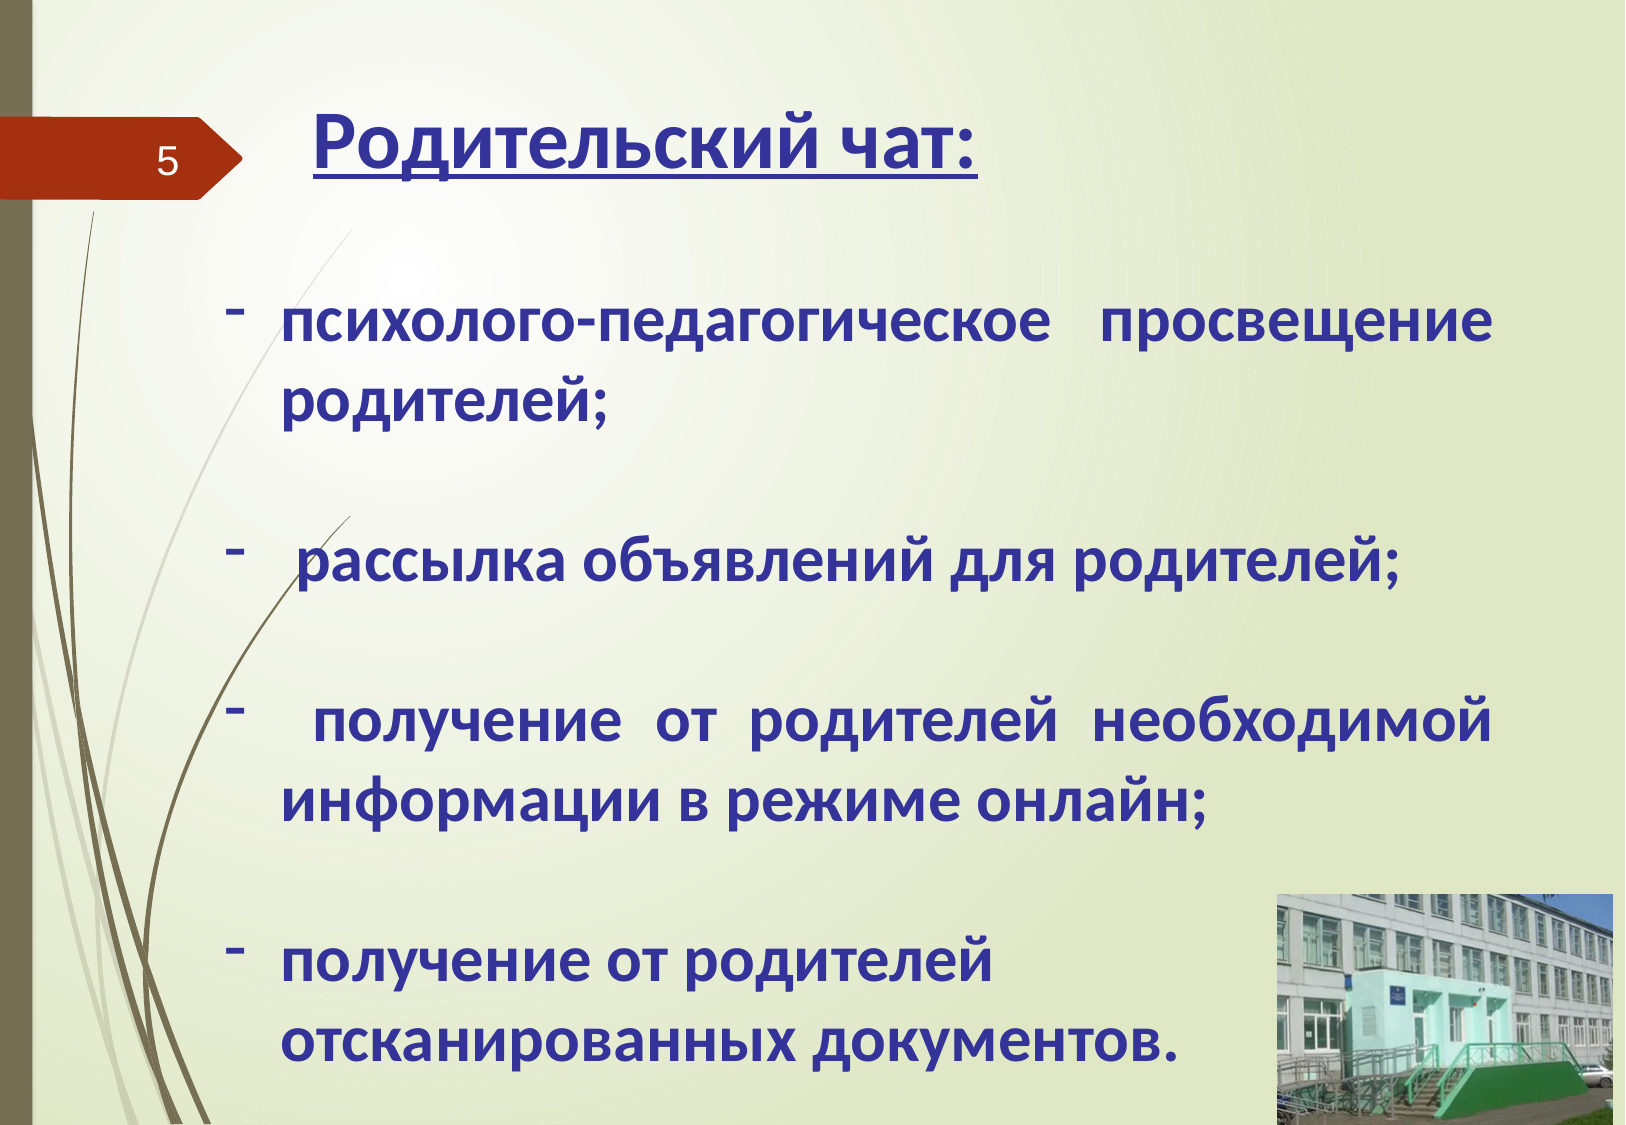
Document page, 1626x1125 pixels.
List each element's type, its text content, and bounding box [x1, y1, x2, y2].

picture [1277, 894, 1613, 1125]
slide_number 5 [90, 129, 195, 190]
text_box Родительский чат: психолого-педагогическое просвещение родителей; рассылка объявлений для родителей; получение от родителей необходимой информации в режиме онлайн; получение от родителей отсканированных документов. [209, 77, 1510, 1083]
